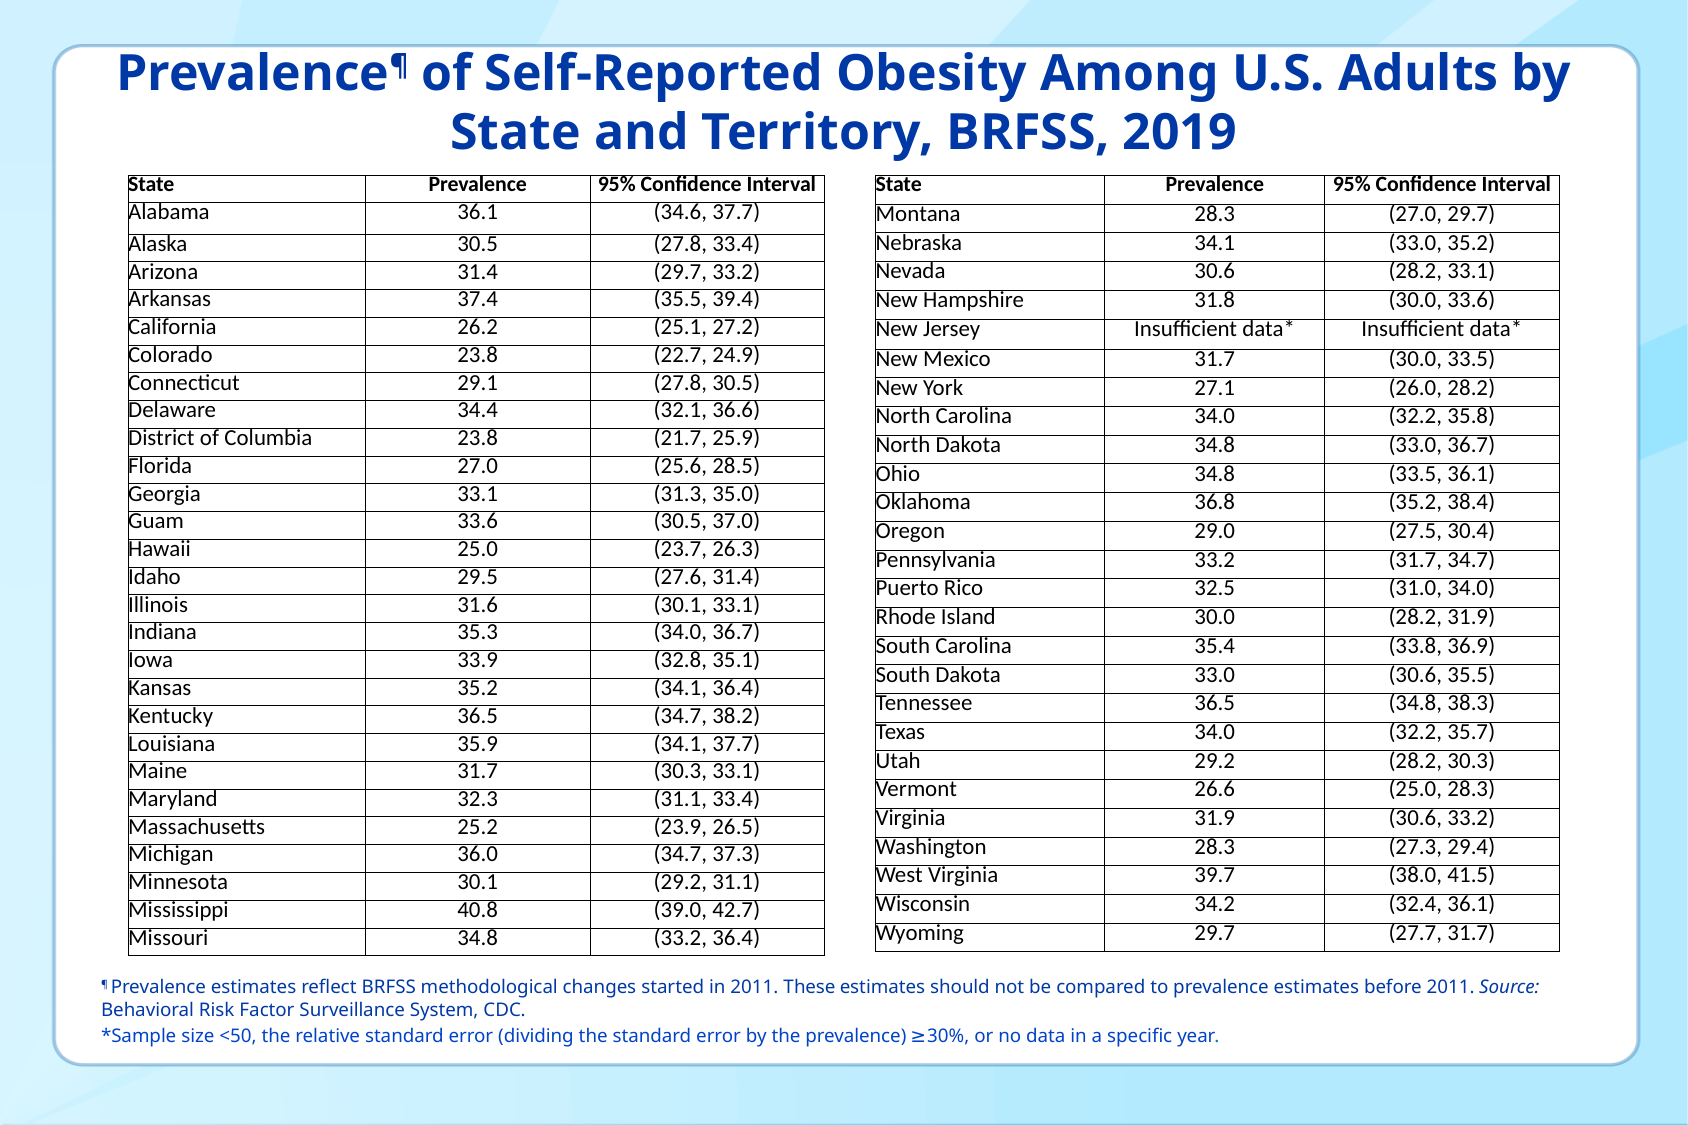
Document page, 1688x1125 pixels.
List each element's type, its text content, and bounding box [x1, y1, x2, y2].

table_cell (30.5, 37.0) [591, 512, 824, 539]
table_cell Nevada [876, 262, 1104, 290]
table_cell Florida [129, 457, 365, 483]
table_cell (27.0, 29.7) [1325, 205, 1559, 232]
table_cell 32.3 [366, 790, 590, 816]
table_cell Michigan [129, 845, 365, 872]
table_cell 29.2 [1105, 751, 1324, 779]
table_cell West Virginia [876, 866, 1104, 894]
table_cell 36.1 [366, 203, 590, 234]
table_cell (23.7, 26.3) [591, 540, 824, 567]
table_cell Pennsylvania [876, 551, 1104, 578]
table_cell Minnesota [129, 873, 365, 900]
table_cell (35.2, 38.4) [1325, 493, 1559, 521]
table_cell 31.7 [366, 762, 590, 789]
table_cell (27.3, 29.4) [1325, 838, 1559, 865]
table_cell 31.4 [366, 262, 590, 289]
table_cell 33.0 [1105, 665, 1324, 693]
table_cell California [129, 318, 365, 345]
table_cell 33.9 [366, 651, 590, 678]
table_cell 36.5 [1105, 694, 1324, 722]
table_cell (32.2, 35.7) [1325, 723, 1559, 750]
table_cell (33.0, 36.7) [1325, 436, 1559, 463]
table_cell 29.0 [1105, 522, 1324, 550]
table_cell Arizona [129, 262, 365, 289]
table_cell 34.8 [1105, 436, 1324, 463]
table_cell (30.1, 33.1) [591, 595, 824, 622]
table_cell (27.5, 30.4) [1325, 522, 1559, 550]
table_cell Delaware [129, 401, 365, 428]
table_cell Iowa [129, 651, 365, 678]
table_cell (32.2, 35.8) [1325, 407, 1559, 435]
table_cell Maryland [129, 790, 365, 816]
table_cell 28.3 [1105, 205, 1324, 232]
table_cell (28.2, 30.3) [1325, 751, 1559, 779]
table_cell 30.6 [1105, 262, 1324, 290]
table_cell (28.2, 33.1) [1325, 262, 1559, 290]
table_cell (25.0, 28.3) [1325, 780, 1559, 808]
table_cell (39.0, 42.7) [591, 901, 824, 928]
table_cell 34.2 [1105, 895, 1324, 923]
table_cell District of Columbia [129, 429, 365, 456]
table_cell 30.5 [366, 235, 590, 261]
table_header State [129, 176, 365, 202]
table_cell (34.7, 38.2) [591, 706, 824, 733]
table_cell 35.3 [366, 623, 590, 650]
table_header Prevalence [1105, 176, 1324, 204]
table_cell North Carolina [876, 407, 1104, 435]
table_cell Tennessee [876, 694, 1104, 722]
table_cell South Carolina [876, 637, 1104, 664]
table_cell Arkansas [129, 290, 365, 317]
table_cell Alaska [129, 235, 365, 261]
table_cell Wisconsin [876, 895, 1104, 923]
table_cell 31.9 [1105, 809, 1324, 837]
table_cell Colorado [129, 346, 365, 372]
table_cell 26.2 [366, 318, 590, 345]
table_cell Oregon [876, 522, 1104, 550]
table_cell 34.8 [366, 929, 590, 955]
table_cell (29.2, 31.1) [591, 873, 824, 900]
table_cell (30.0, 33.6) [1325, 291, 1559, 319]
table_cell 31.7 [1105, 350, 1324, 377]
table_cell Mississippi [129, 901, 365, 928]
table_cell 37.4 [366, 290, 590, 317]
table_cell 29.7 [1105, 924, 1324, 951]
table_cell Kentucky [129, 706, 365, 733]
table_cell Connecticut [129, 373, 365, 400]
table_cell (30.6, 33.2) [1325, 809, 1559, 837]
table_cell (28.2, 31.9) [1325, 608, 1559, 636]
table_cell 32.5 [1105, 579, 1324, 607]
table_cell Massachusetts [129, 817, 365, 844]
table_cell Indiana [129, 623, 365, 650]
table_cell Wyoming [876, 924, 1104, 951]
table_cell (34.6, 37.7) [591, 203, 824, 234]
table_cell Rhode Island [876, 608, 1104, 636]
table_cell (27.8, 33.4) [591, 235, 824, 261]
table_cell 36.5 [366, 706, 590, 733]
table_cell 34.1 [1105, 233, 1324, 261]
table_cell (31.7, 34.7) [1325, 551, 1559, 578]
table_cell (31.0, 34.0) [1325, 579, 1559, 607]
table_header State [876, 176, 1104, 204]
table_cell New Hampshire [876, 291, 1104, 319]
table_cell (34.7, 37.3) [591, 845, 824, 872]
table_cell (27.8, 30.5) [591, 373, 824, 400]
table_cell (38.0, 41.5) [1325, 866, 1559, 894]
table_cell (30.0, 33.5) [1325, 350, 1559, 377]
table_header 95% Confidence Interval [1325, 176, 1559, 204]
table_cell (31.1, 33.4) [591, 790, 824, 816]
table_cell (34.8, 38.3) [1325, 694, 1559, 722]
table_cell Oklahoma [876, 493, 1104, 521]
table_cell (29.7, 33.2) [591, 262, 824, 289]
table_cell 29.1 [366, 373, 590, 400]
table_cell 39.7 [1105, 866, 1324, 894]
table_cell (25.1, 27.2) [591, 318, 824, 345]
table_cell (26.0, 28.2) [1325, 378, 1559, 406]
table_cell (33.5, 36.1) [1325, 464, 1559, 492]
table_cell (34.0, 36.7) [591, 623, 824, 650]
table_cell 34.8 [1105, 464, 1324, 492]
table_cell Utah [876, 751, 1104, 779]
table_cell 34.0 [1105, 723, 1324, 750]
table_cell 31.8 [1105, 291, 1324, 319]
table_cell Maine [129, 762, 365, 789]
table_header Prevalence [366, 176, 590, 202]
table_cell Puerto Rico [876, 579, 1104, 607]
table_cell (32.4, 36.1) [1325, 895, 1559, 923]
table_cell (30.3, 33.1) [591, 762, 824, 789]
table_cell Texas [876, 723, 1104, 750]
table_cell (33.2, 36.4) [591, 929, 824, 955]
table_cell Louisiana [129, 734, 365, 761]
table_cell (23.9, 26.5) [591, 817, 824, 844]
table_cell Nebraska [876, 233, 1104, 261]
list ¶ Prevalence estimates reflect BRFSS methodological changes started in 2011. These estimates should not be compared to prevalence estimates before 2011. Source: Behavioral Risk Factor Surveillance System, CDC. *Sample size <50, the relative standard error (dividing the standard error by the prevalence) ≥30%, or no data in a specific year. [30, 952, 1626, 1125]
table_cell 36.0 [366, 845, 590, 872]
table_cell 35.2 [366, 679, 590, 705]
table_cell 34.4 [366, 401, 590, 428]
title Prevalence¶ of Self-Reported Obesity Among U.S. Adults by State and Territory, BRFSS, 2019 [84, 53, 1604, 168]
table_header 95% Confidence Interval [591, 176, 824, 202]
table_cell 36.8 [1105, 493, 1324, 521]
table_cell Hawaii [129, 540, 365, 567]
table_cell 30.0 [1105, 608, 1324, 636]
table_cell 40.8 [366, 901, 590, 928]
table_cell 29.5 [366, 568, 590, 594]
table_cell (27.7, 31.7) [1325, 924, 1559, 951]
table_cell 28.3 [1105, 838, 1324, 865]
table_cell North Dakota [876, 436, 1104, 463]
table_cell 30.1 [366, 873, 590, 900]
table_cell Ohio [876, 464, 1104, 492]
table_cell Washington [876, 838, 1104, 865]
table_cell 26.6 [1105, 780, 1324, 808]
table_cell Georgia [129, 484, 365, 511]
table_cell (22.7, 24.9) [591, 346, 824, 372]
table_cell 23.8 [366, 429, 590, 456]
table_cell 35.9 [366, 734, 590, 761]
table_cell 35.4 [1105, 637, 1324, 664]
table_cell Virginia [876, 809, 1104, 837]
table_cell Insufficient data* [1105, 320, 1324, 349]
table_cell (27.6, 31.4) [591, 568, 824, 594]
table_cell (33.8, 36.9) [1325, 637, 1559, 664]
table_cell (32.1, 36.6) [591, 401, 824, 428]
table_cell 23.8 [366, 346, 590, 372]
table_cell 34.0 [1105, 407, 1324, 435]
table_cell 25.0 [366, 540, 590, 567]
table_cell Insufficient data* [1325, 320, 1559, 349]
table_cell Alabama [129, 203, 365, 234]
table_cell Guam [129, 512, 365, 539]
table_cell Illinois [129, 595, 365, 622]
table_cell Vermont [876, 780, 1104, 808]
table_cell (35.5, 39.4) [591, 290, 824, 317]
table_cell (33.0, 35.2) [1325, 233, 1559, 261]
table_cell (30.6, 35.5) [1325, 665, 1559, 693]
table_cell New Jersey [876, 320, 1104, 349]
table_cell South Dakota [876, 665, 1104, 693]
table_cell (32.8, 35.1) [591, 651, 824, 678]
table_cell 33.2 [1105, 551, 1324, 578]
table_cell 31.6 [366, 595, 590, 622]
table_cell 27.0 [366, 457, 590, 483]
table_cell Missouri [129, 929, 365, 955]
table_cell 33.6 [366, 512, 590, 539]
table_cell New York [876, 378, 1104, 406]
table_cell 25.2 [366, 817, 590, 844]
table_cell (21.7, 25.9) [591, 429, 824, 456]
table_cell Kansas [129, 679, 365, 705]
table_cell Montana [876, 205, 1104, 232]
table_cell (31.3, 35.0) [591, 484, 824, 511]
table_cell (34.1, 37.7) [591, 734, 824, 761]
table_cell New Mexico [876, 350, 1104, 377]
table_cell Idaho [129, 568, 365, 594]
table_cell (34.1, 36.4) [591, 679, 824, 705]
table_cell 27.1 [1105, 378, 1324, 406]
picture [0, 0, 1688, 1125]
table_cell 33.1 [366, 484, 590, 511]
table_cell (25.6, 28.5) [591, 457, 824, 483]
